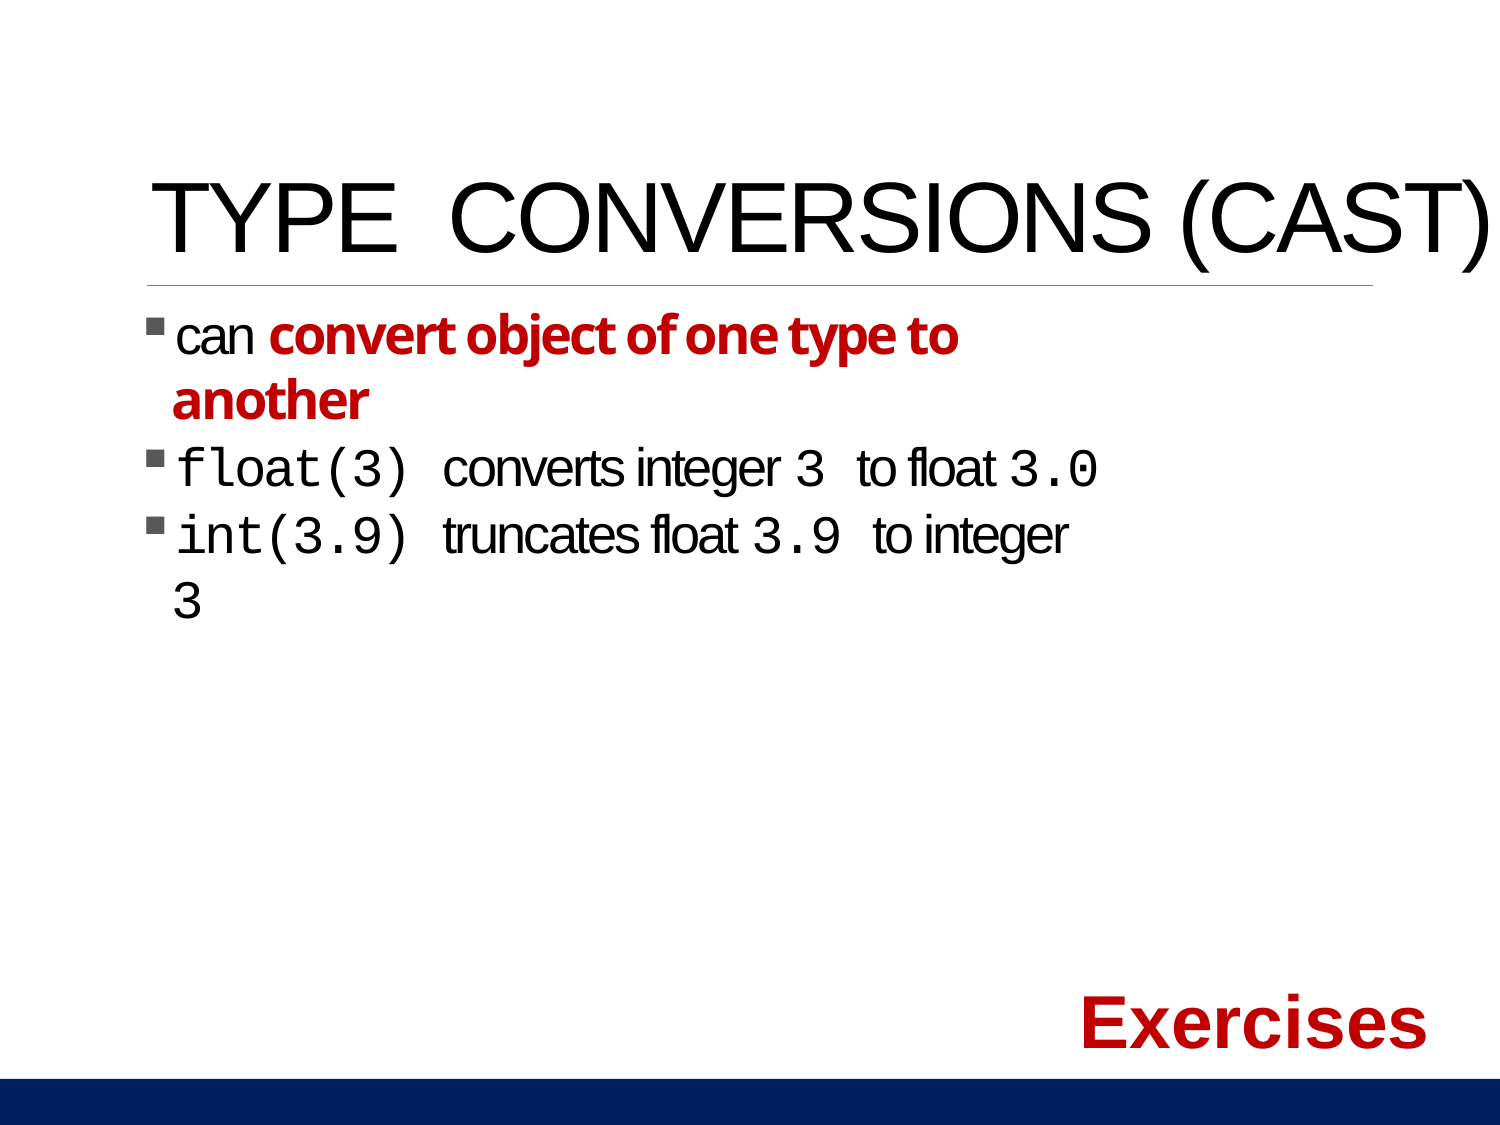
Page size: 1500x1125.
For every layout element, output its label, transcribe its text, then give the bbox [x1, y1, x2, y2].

text_box Exercises [1064, 966, 1500, 1071]
text_box can convert object of one type to another float(3) converts integer 3 to float 3.0 int(3.9) truncates float 3.9 to integer 3 [132, 298, 1108, 831]
title TYPE CONVERSIONS (CAST) [147, 149, 1500, 340]
